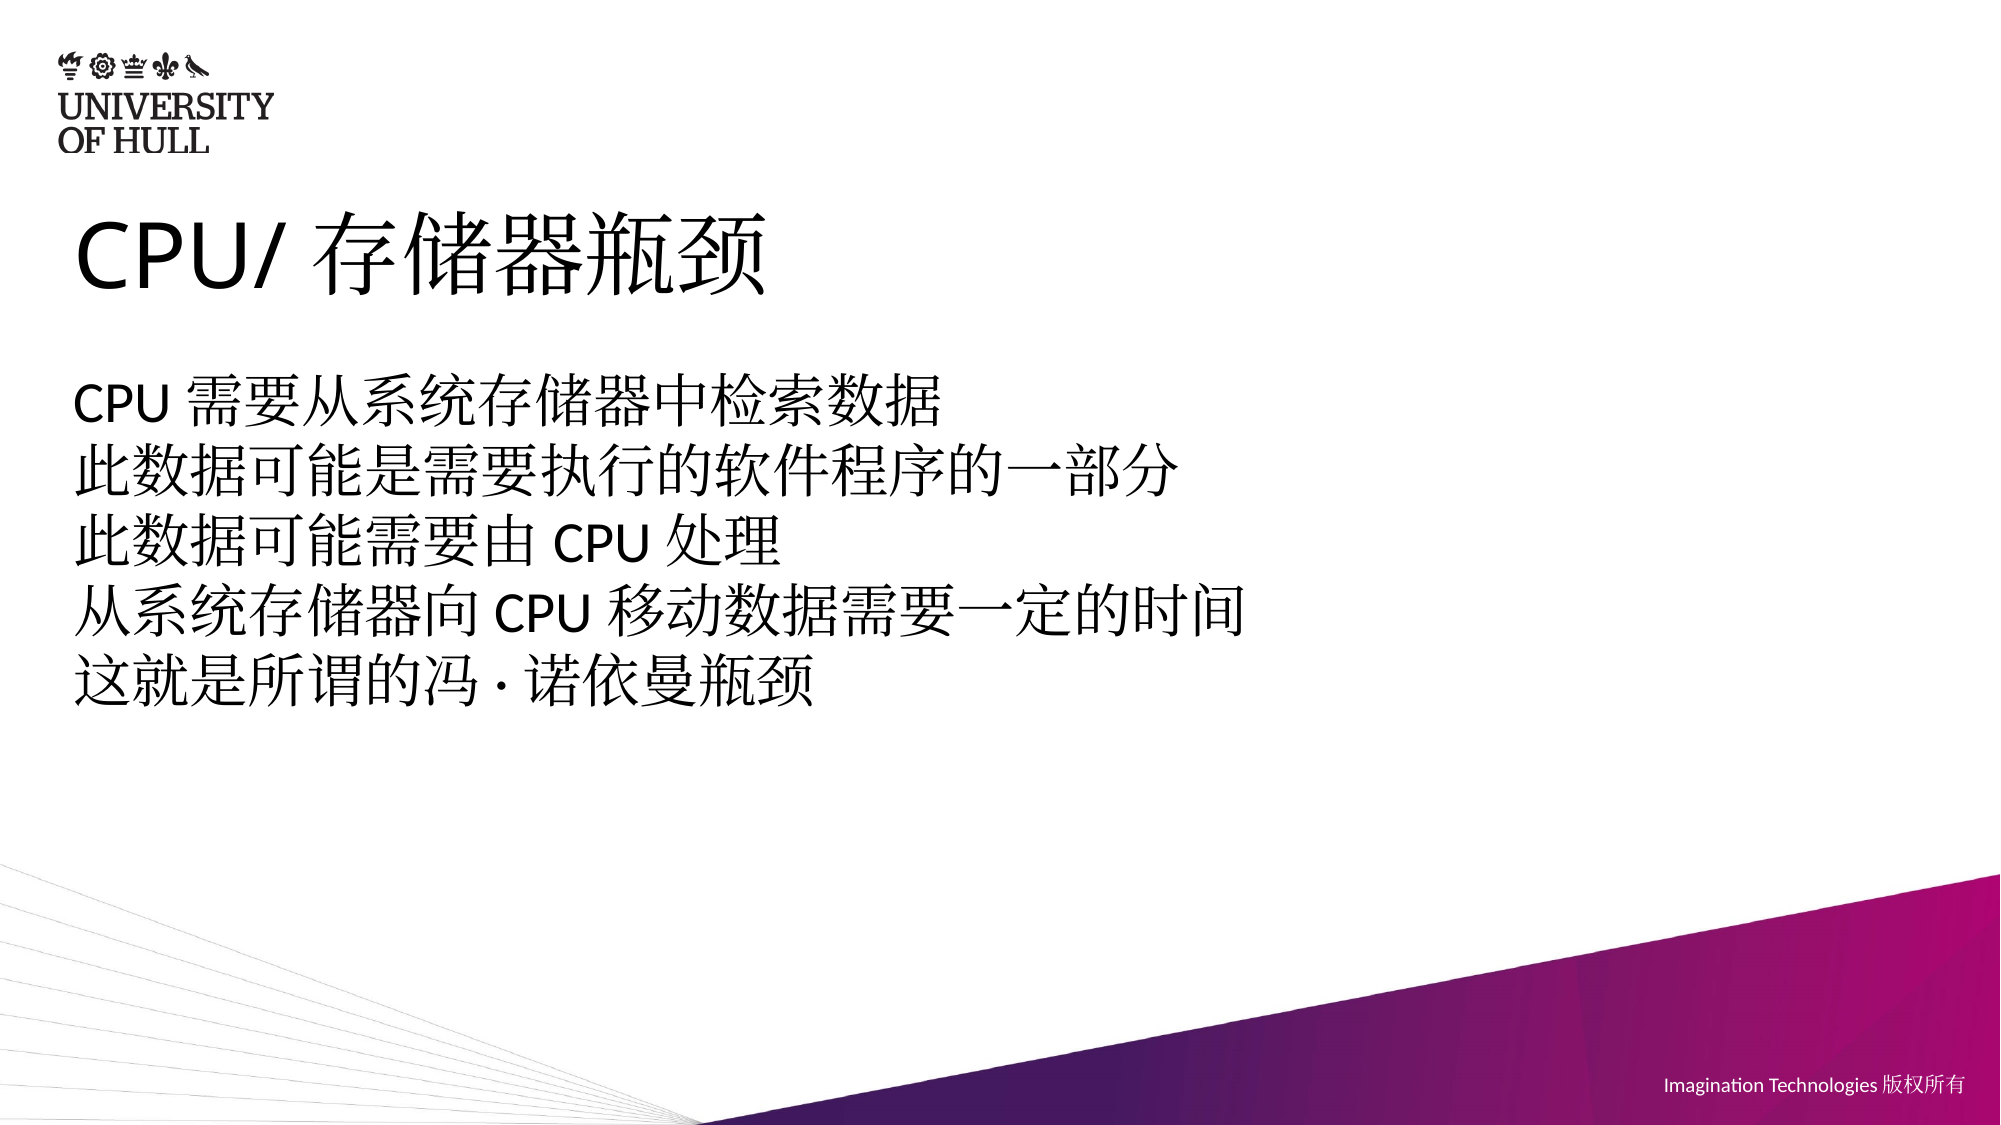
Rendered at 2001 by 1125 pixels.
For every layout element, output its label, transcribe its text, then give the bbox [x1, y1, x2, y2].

title CPU/存储器瓶颈 [57, 178, 1931, 340]
list CPU需要从系统存储器中检索数据 此数据可能是需要执行的软件程序的一部分 此数据可能需要由CPU处理 从系统存储器向CPU移动数据需要一定的时间 这就是所谓的冯·诺依曼瓶颈 [57, 356, 1931, 1074]
picture [0, 0, 2000, 1125]
